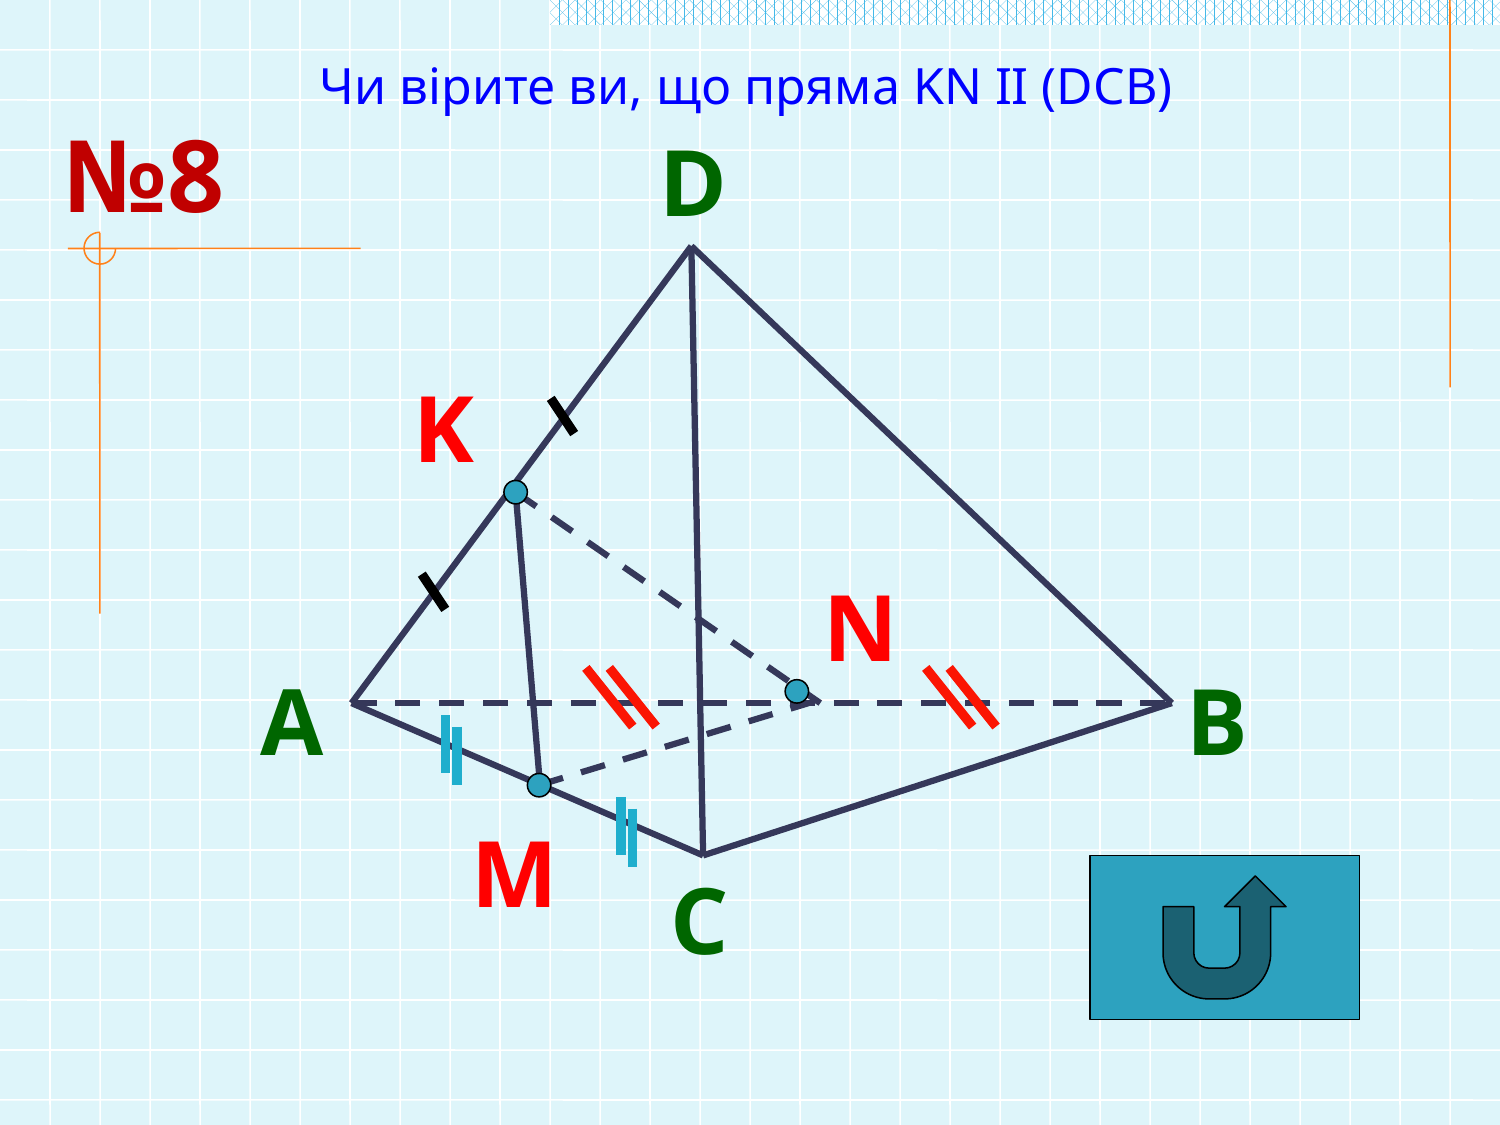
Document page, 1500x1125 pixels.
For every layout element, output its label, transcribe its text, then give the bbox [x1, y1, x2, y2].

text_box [579, 673, 602, 721]
text_box B [1176, 656, 1278, 781]
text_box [691, 245, 1173, 704]
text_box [515, 653, 686, 704]
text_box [943, 673, 1003, 721]
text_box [919, 673, 941, 721]
text_box [1089, 855, 1360, 1020]
text_box Чи вірите ви, що пряма KN II (DCB) [304, 46, 1454, 122]
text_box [415, 579, 452, 604]
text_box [603, 673, 663, 721]
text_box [292, 304, 751, 645]
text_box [702, 710, 1173, 856]
text_box №8 [49, 105, 240, 241]
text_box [538, 702, 809, 786]
text_box A [246, 656, 352, 781]
text_box C [656, 864, 762, 981]
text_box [392, 544, 1003, 557]
text_box D [644, 122, 750, 242]
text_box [351, 702, 697, 856]
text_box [544, 404, 581, 428]
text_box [386, 620, 669, 645]
text_box M [456, 864, 563, 934]
